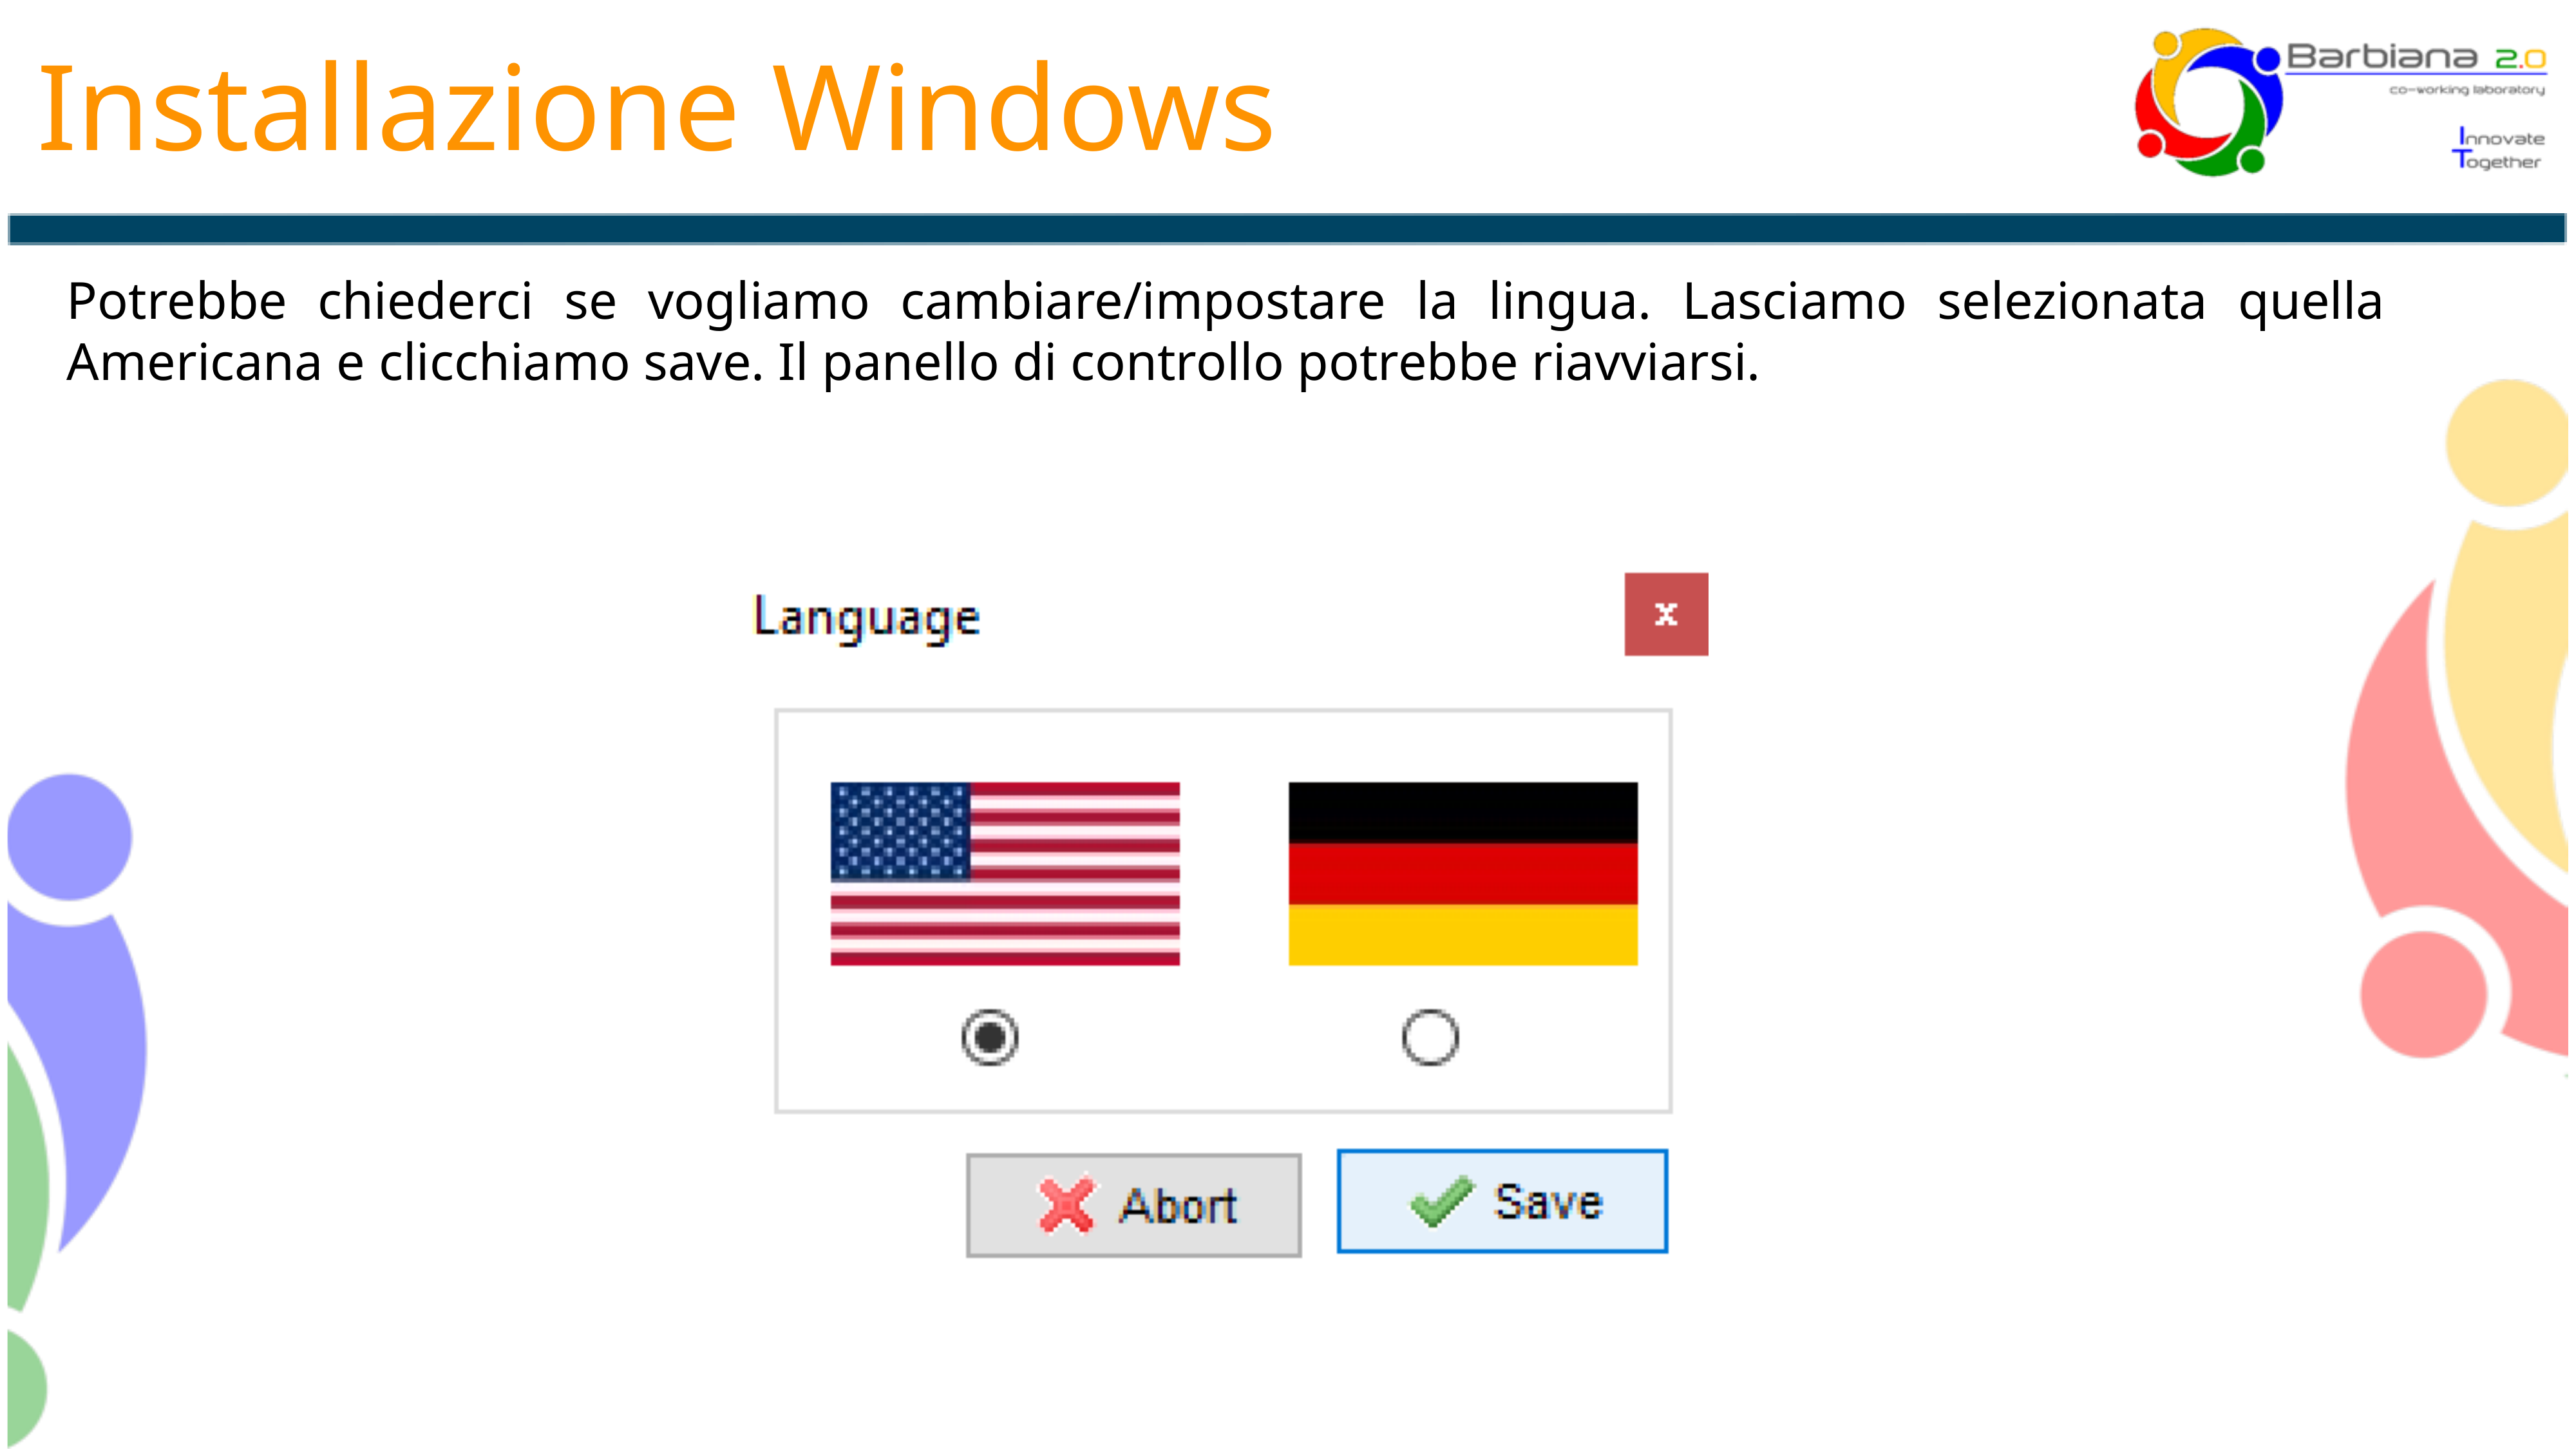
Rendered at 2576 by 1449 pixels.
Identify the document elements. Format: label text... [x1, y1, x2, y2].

text_box Potrebbe chiederci se vogliamo cambiare/impostare la lingua. Lasciamo selezionata quella Americana e clicchiamo save. Il panello di controllo potrebbe riavviarsi. [61, 263, 2392, 396]
picture [7, 645, 158, 1449]
picture [2121, 9, 2568, 196]
picture [2121, 364, 2568, 1238]
title Installazione Windows [31, 25, 2111, 180]
picture [744, 569, 1709, 1289]
picture [8, 213, 2576, 245]
